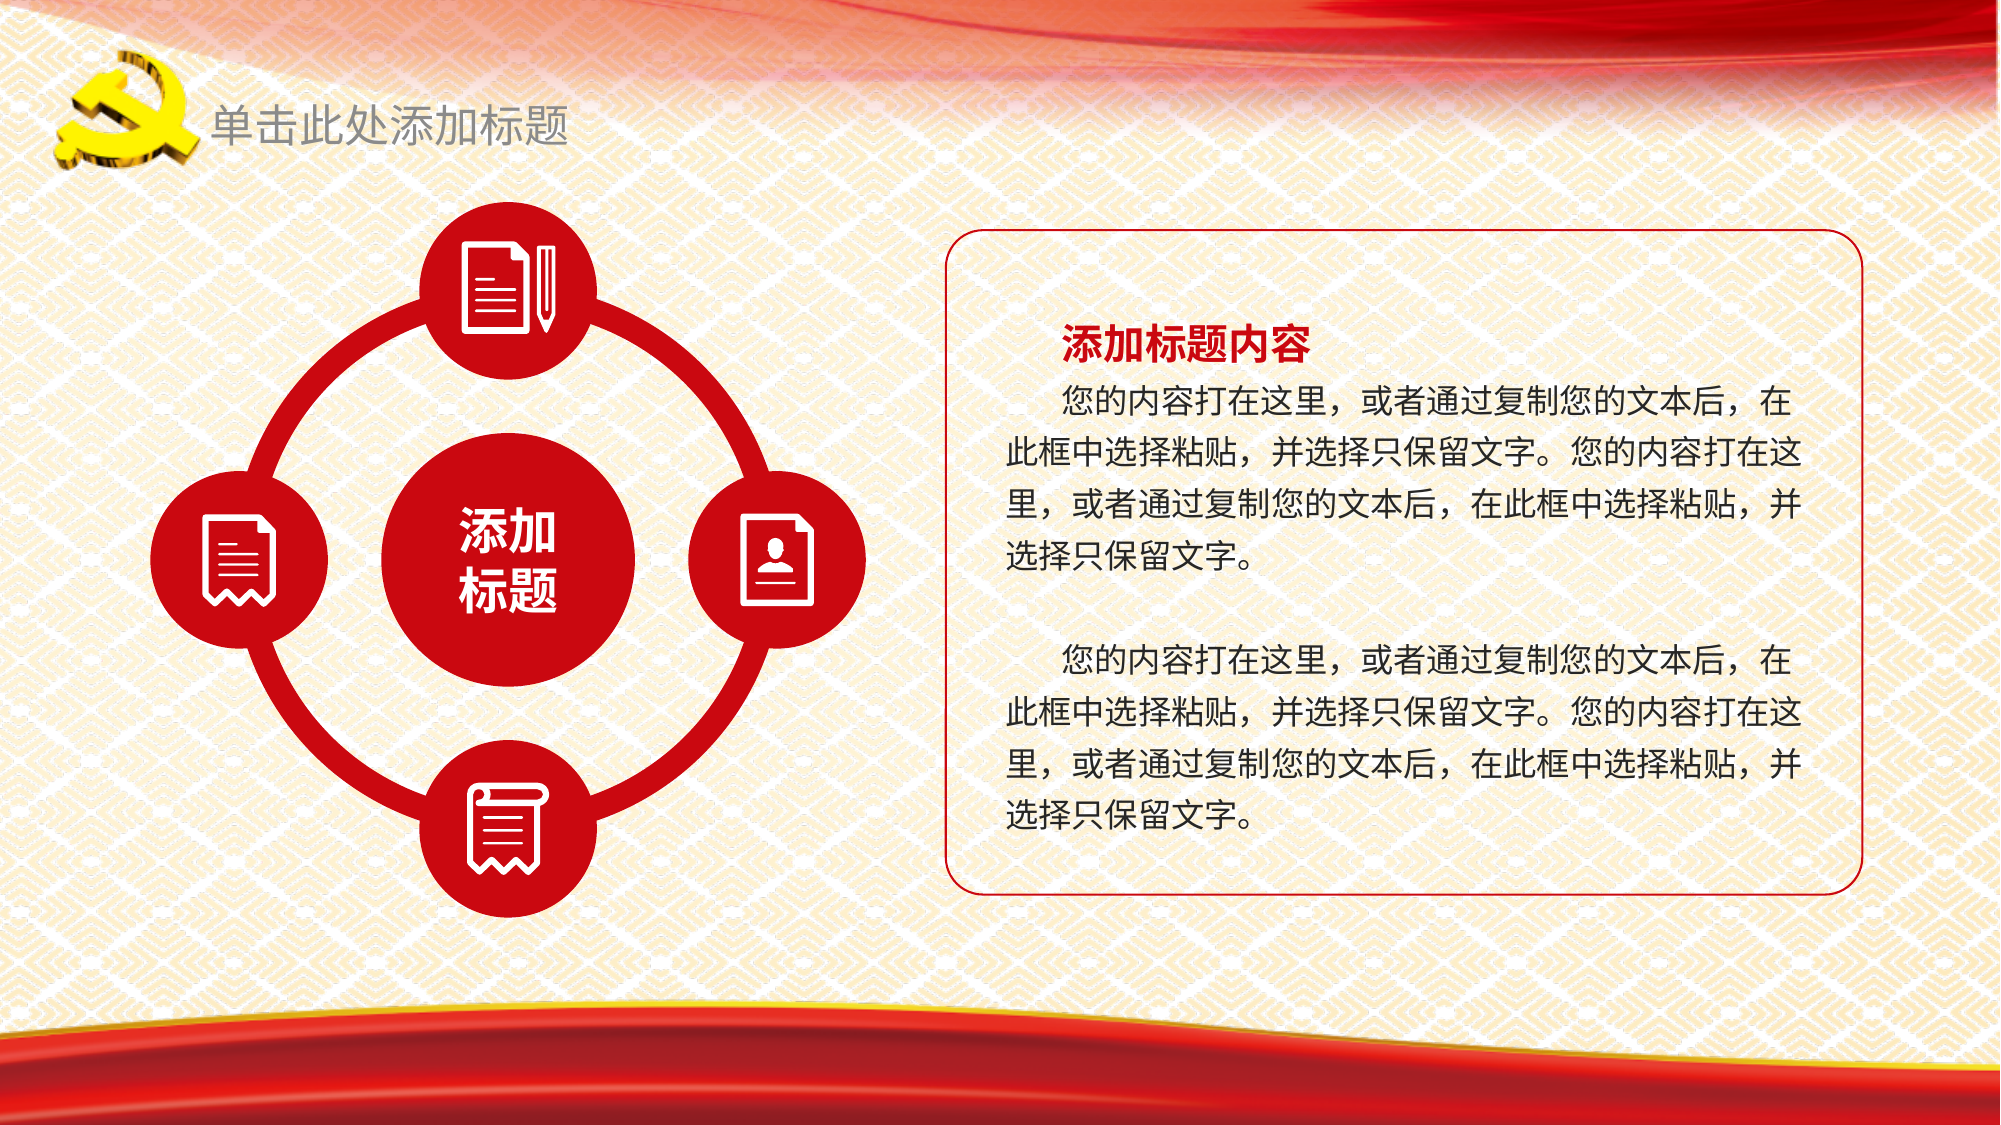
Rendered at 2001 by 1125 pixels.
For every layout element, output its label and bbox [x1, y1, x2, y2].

text_box [945, 230, 1863, 895]
text_box [150, 202, 866, 918]
picture [0, 0, 2000, 1125]
